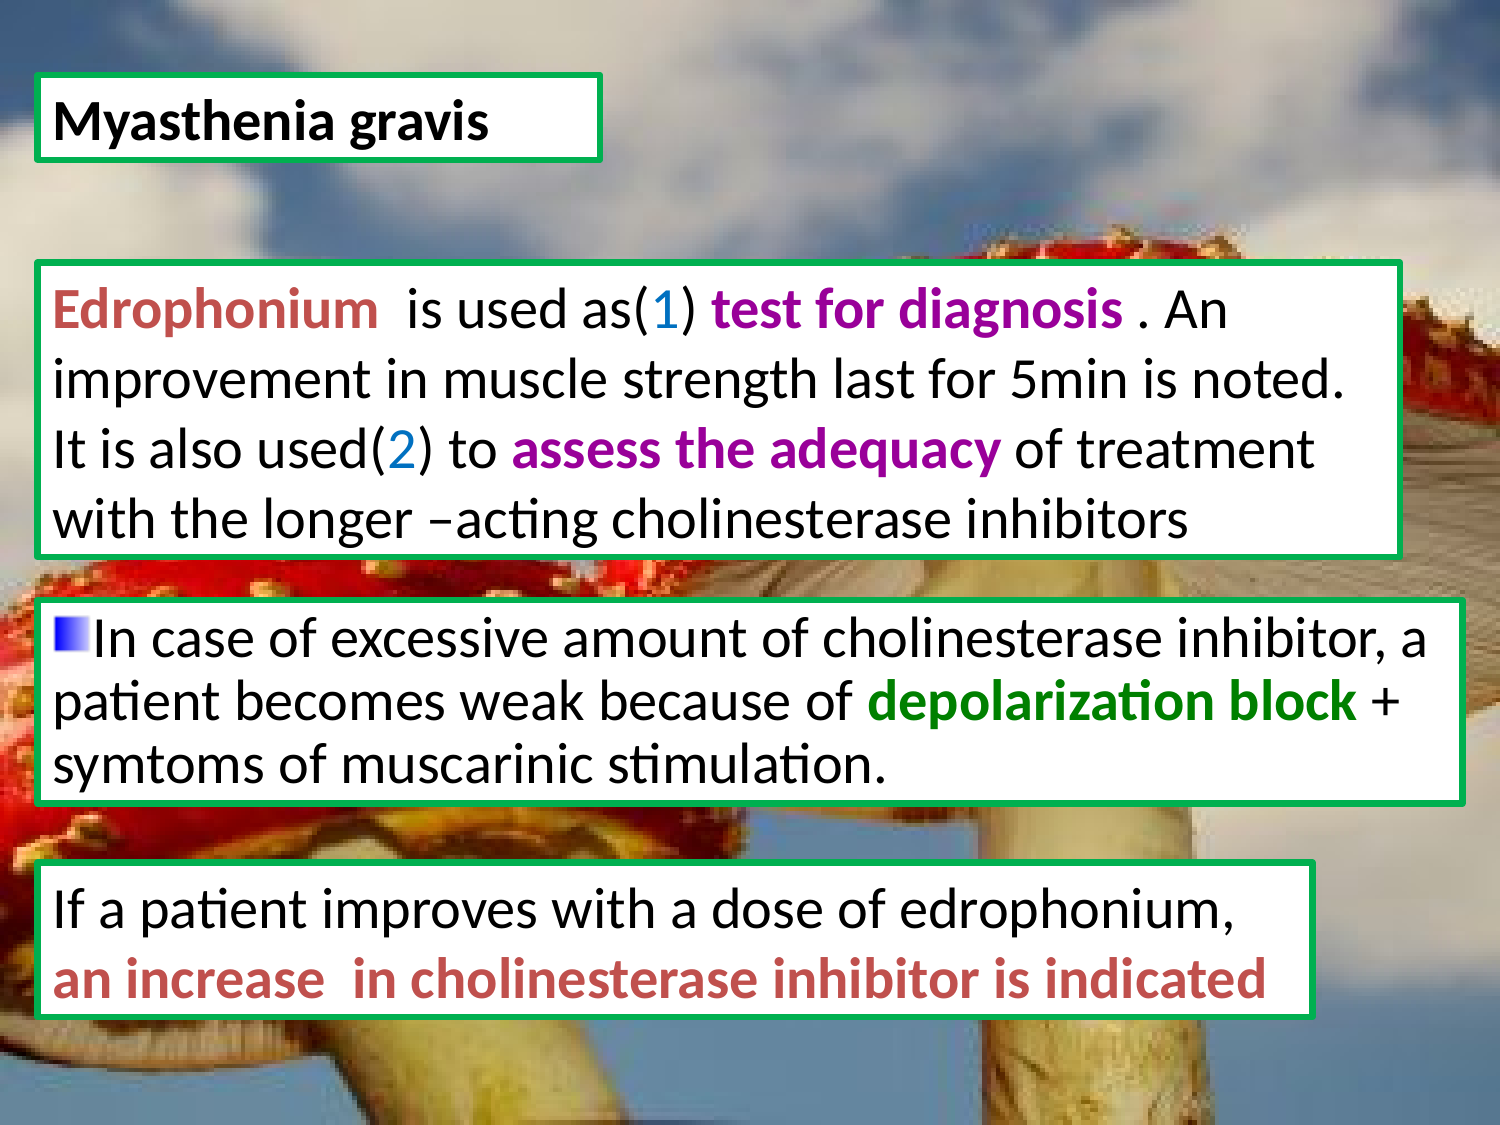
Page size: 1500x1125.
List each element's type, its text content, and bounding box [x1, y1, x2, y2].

text_box In case of excessive amount of cholinesterase inhibitor, a patient becomes weak because of depolarization block + symtoms of muscarinic stimulation. [37, 599, 1463, 804]
text_box If a patient improves with a dose of edrophonium, an increase in cholinesterase inhibitor is indicated [37, 862, 1313, 1018]
text_box Edrophonium is used as(1) test for diagnosis . An improvement in muscle strength last for 5min is noted. It is also used(2) to assess the adequacy of treatment with the longer –acting cholinesterase inhibitors [37, 262, 1400, 558]
text_box Myasthenia gravis [37, 75, 600, 160]
picture [0, 0, 1500, 1125]
